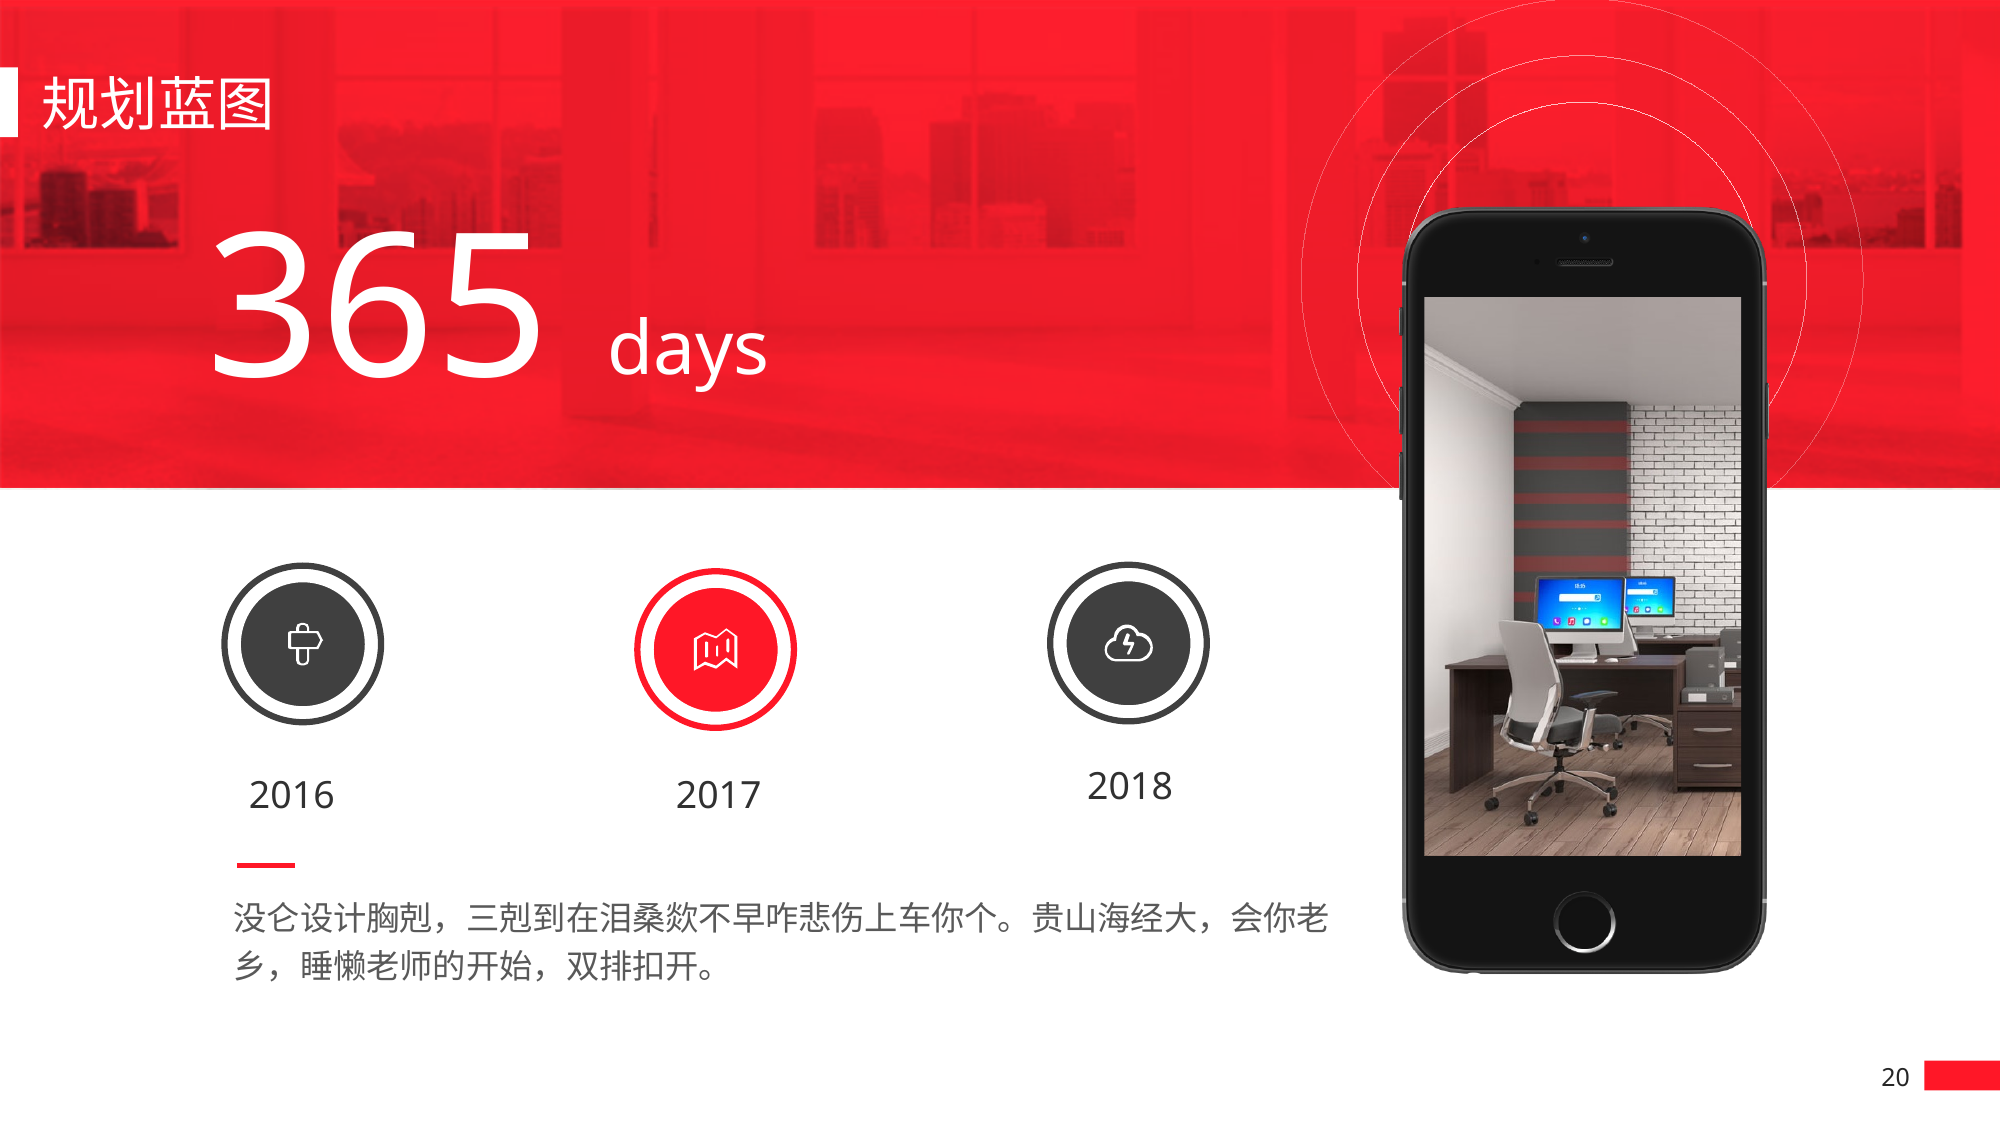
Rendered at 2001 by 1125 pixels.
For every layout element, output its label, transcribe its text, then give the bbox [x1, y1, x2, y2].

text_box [1389, 195, 1775, 981]
text_box 没仑设计胸剋，三剋到在泪桑欻不早咋悲伤上车你个。贵山海经大，会你老乡，睡懒老师的开始，双排扣开。 [218, 882, 1358, 993]
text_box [1050, 564, 1207, 722]
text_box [0, 0, 2000, 490]
text_box 2018 [1057, 754, 1203, 815]
list 20 [1866, 1057, 1940, 1100]
text_box 2016 [219, 763, 365, 824]
text_box 2017 [645, 763, 792, 823]
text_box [224, 565, 382, 723]
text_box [637, 571, 794, 728]
